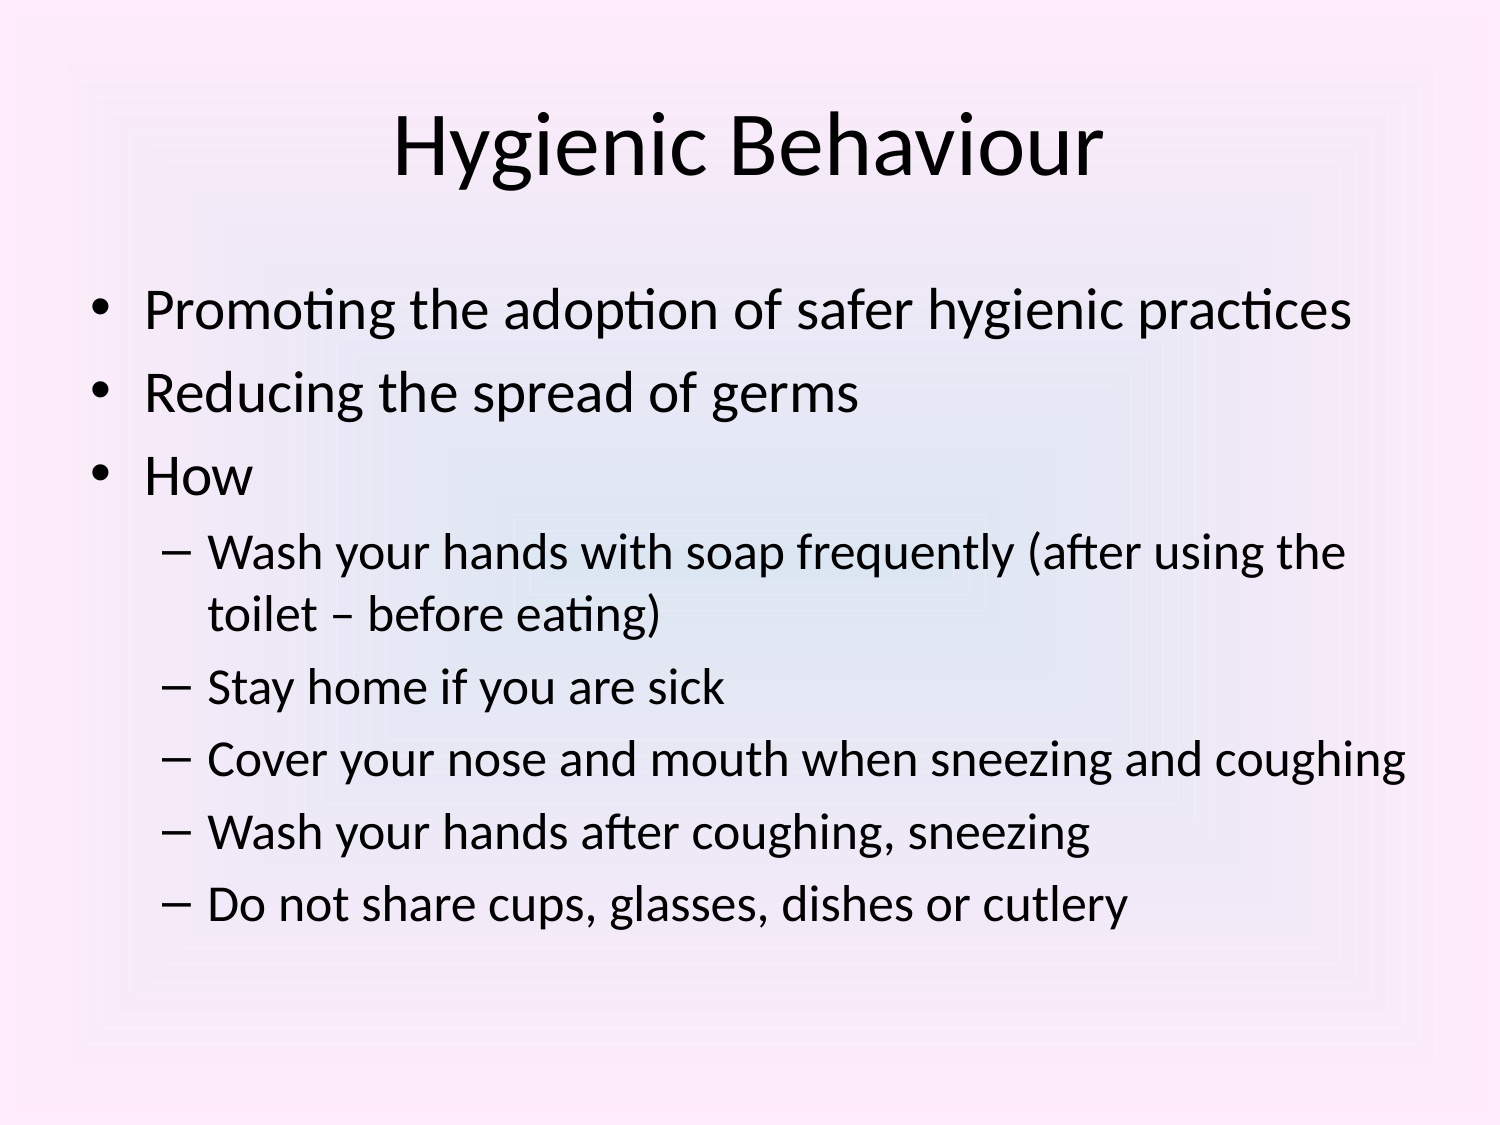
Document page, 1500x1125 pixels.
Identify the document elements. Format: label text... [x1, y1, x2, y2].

list Promoting the adoption of safer hygienic practices Reducing the spread of germs How Wash your hands with soap frequently (after using the toilet – before eating) Stay home if you are sick Cover your nose and mouth when sneezing and coughing Wash your hands after coughing, sneezing Do not share cups, glasses, dishes or cutlery [75, 262, 1425, 1005]
title Hygienic Behaviour [75, 45, 1425, 233]
